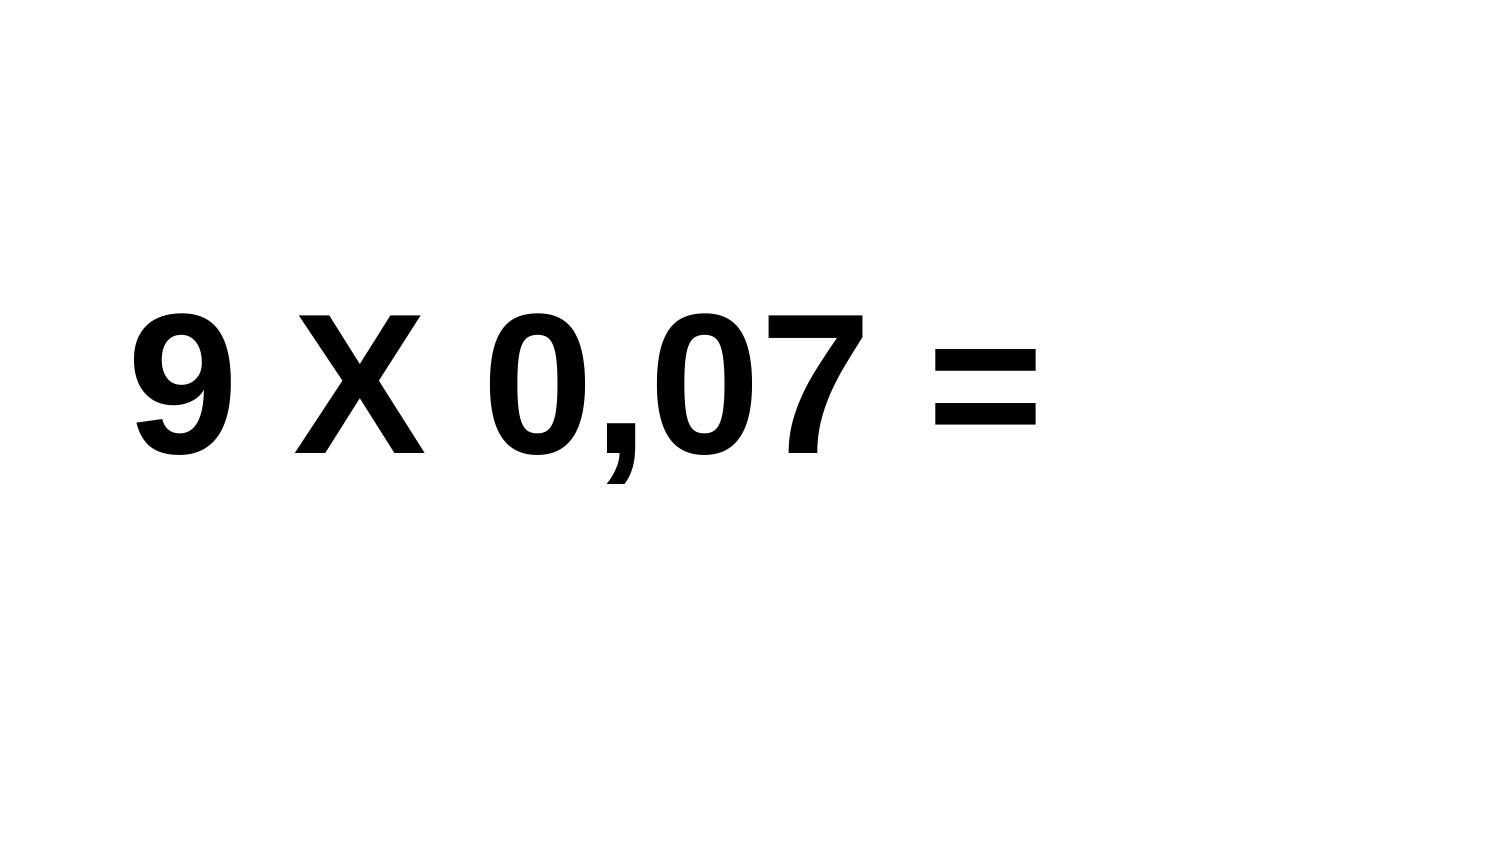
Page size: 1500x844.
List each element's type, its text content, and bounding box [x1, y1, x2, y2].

text_box 9 X 0,07 = [112, 318, 1388, 509]
